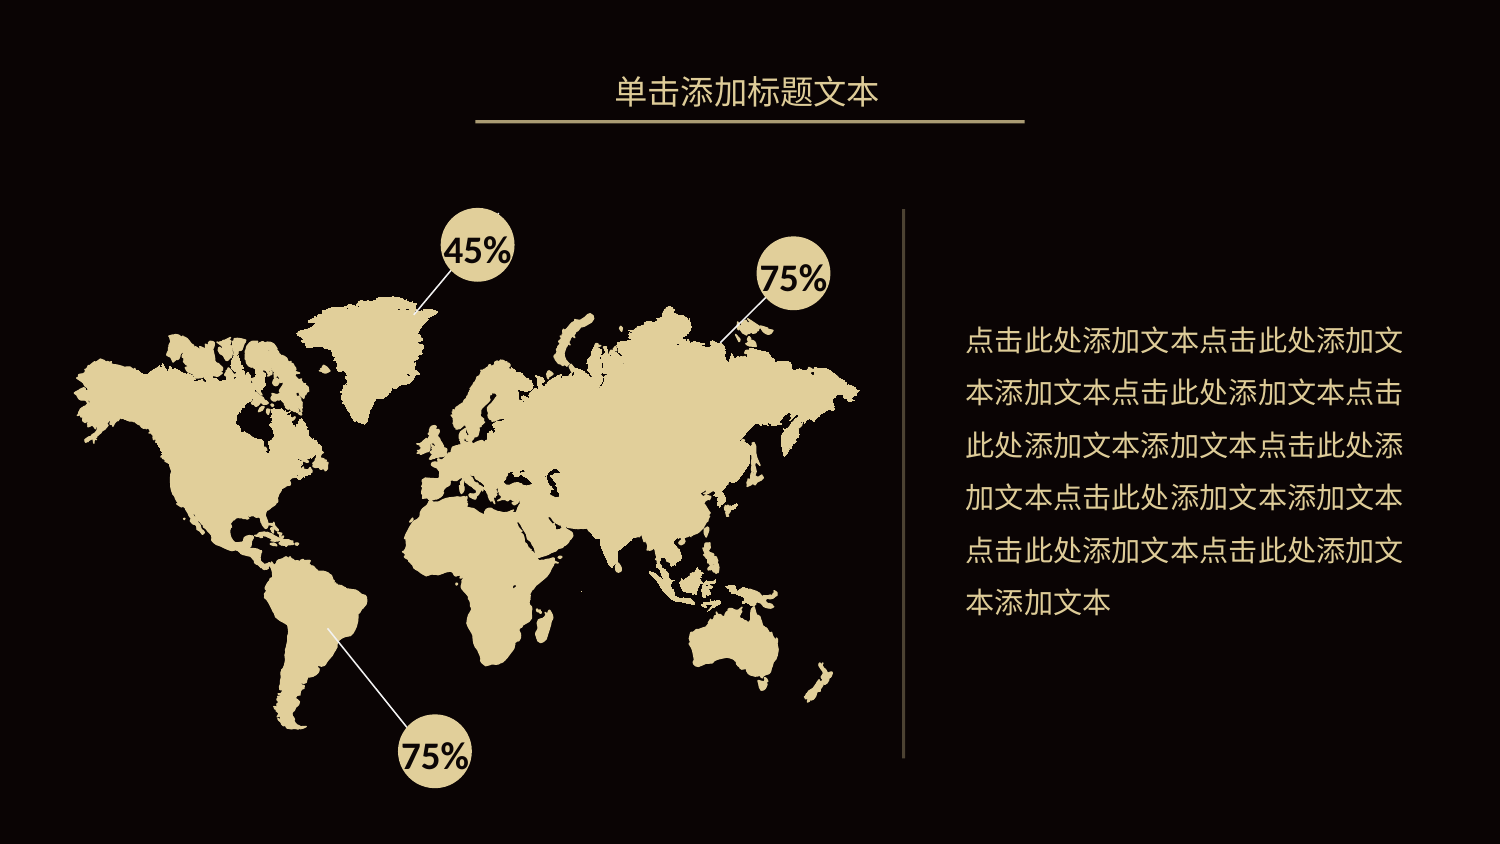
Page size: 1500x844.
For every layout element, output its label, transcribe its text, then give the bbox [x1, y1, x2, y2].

text_box 点击此处添加文本点击此处添加文本添加文本点击此处添加文本点击此处添加文本添加文本点击此处添加文本点击此处添加文本添加文本 点击此处添加文本点击此处添加文本添加文本 [950, 297, 1443, 680]
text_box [74, 296, 860, 731]
text_box 单击添加标题文本 [754, 43, 901, 119]
text_box 单击添加标题文本 [599, 43, 745, 119]
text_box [413, 207, 528, 316]
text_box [720, 236, 843, 343]
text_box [327, 628, 485, 789]
